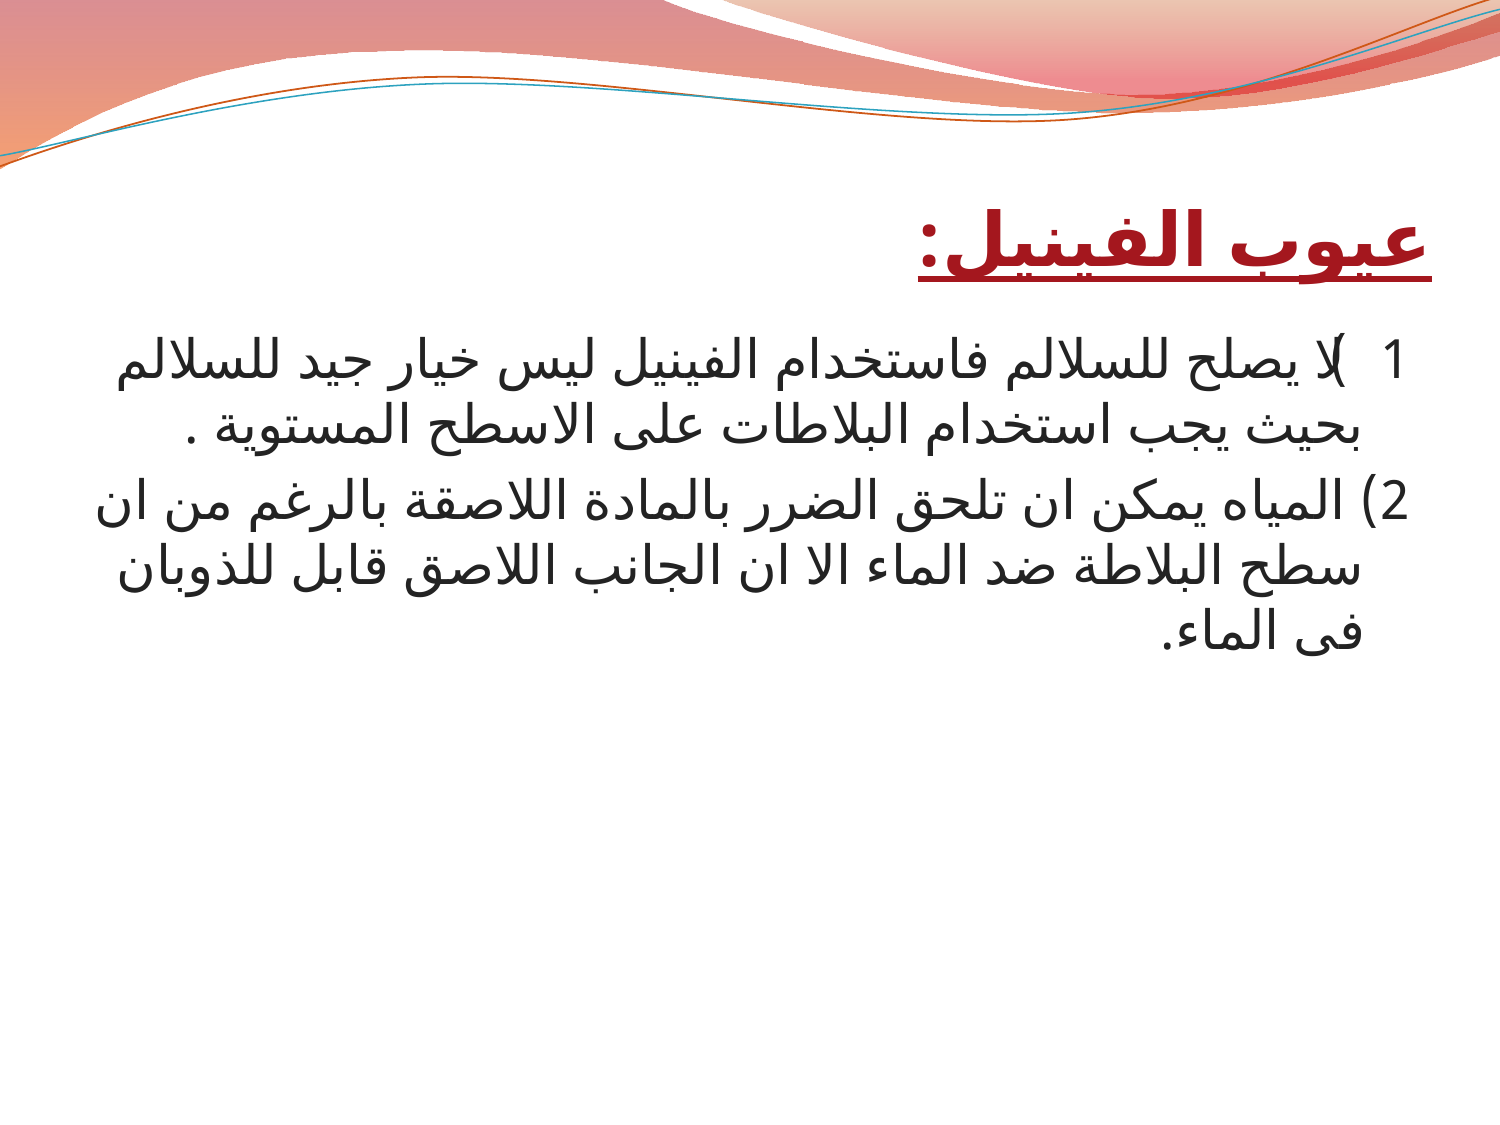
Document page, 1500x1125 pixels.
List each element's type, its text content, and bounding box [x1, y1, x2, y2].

title عيوب الفينيل: [82, 93, 1432, 282]
list 1) لا يصلح للسلالم فاستخدام الفينيل ليس خيار جيد للسلالم بحيث يجب استخدام البلاطات على الاسطح المستوية . 2) المياه يمكن ان تلحق الضرر بالمادة اللاصقة بالرغم من ان سطح البلاطة ضد الماء الا ان الجانب اللاصق قابل للذوبان فى الماء. [75, 317, 1425, 1038]
